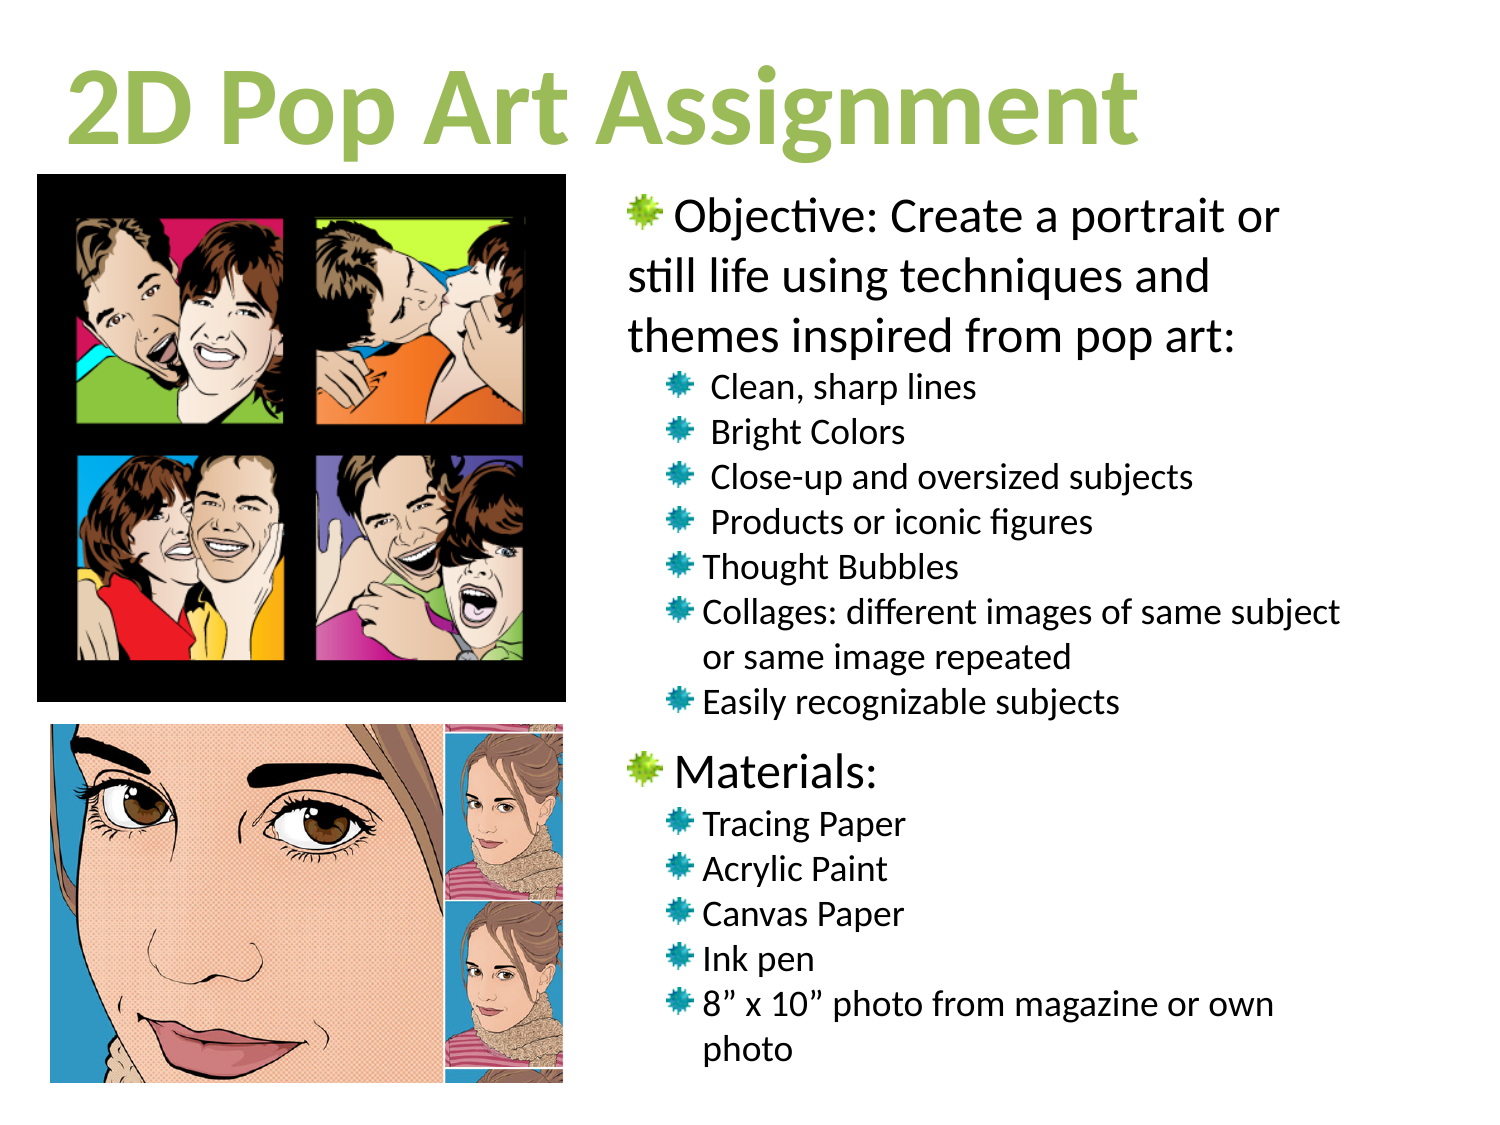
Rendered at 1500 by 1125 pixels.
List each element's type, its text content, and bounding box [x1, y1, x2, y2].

picture [627, 194, 663, 230]
picture [666, 686, 694, 713]
picture [666, 461, 694, 488]
picture [666, 596, 694, 623]
picture [666, 865, 694, 880]
picture [666, 942, 694, 970]
picture [49, 724, 566, 1084]
picture [666, 897, 694, 925]
picture [666, 506, 694, 533]
picture [666, 551, 694, 578]
picture [37, 174, 566, 702]
text_box Objective: Create a portrait or still life using techniques and themes inspired from pop art: Clean, sharp lines Bright Colors Close-up and oversized subjects Products or iconic figures Thought Bubbles Collages: different images of same subject or same image repeated Easily recognizable subjects [612, 174, 1363, 865]
picture [666, 987, 694, 1015]
picture [666, 371, 694, 398]
text_box 2D Pop Art Assignment [50, 24, 1158, 175]
picture [666, 416, 694, 443]
text_box Materials: Tracing Paper Acrylic Paint Canvas Paper Ink pen 8” x 10” photo from magazine or own photo [612, 865, 1363, 1121]
